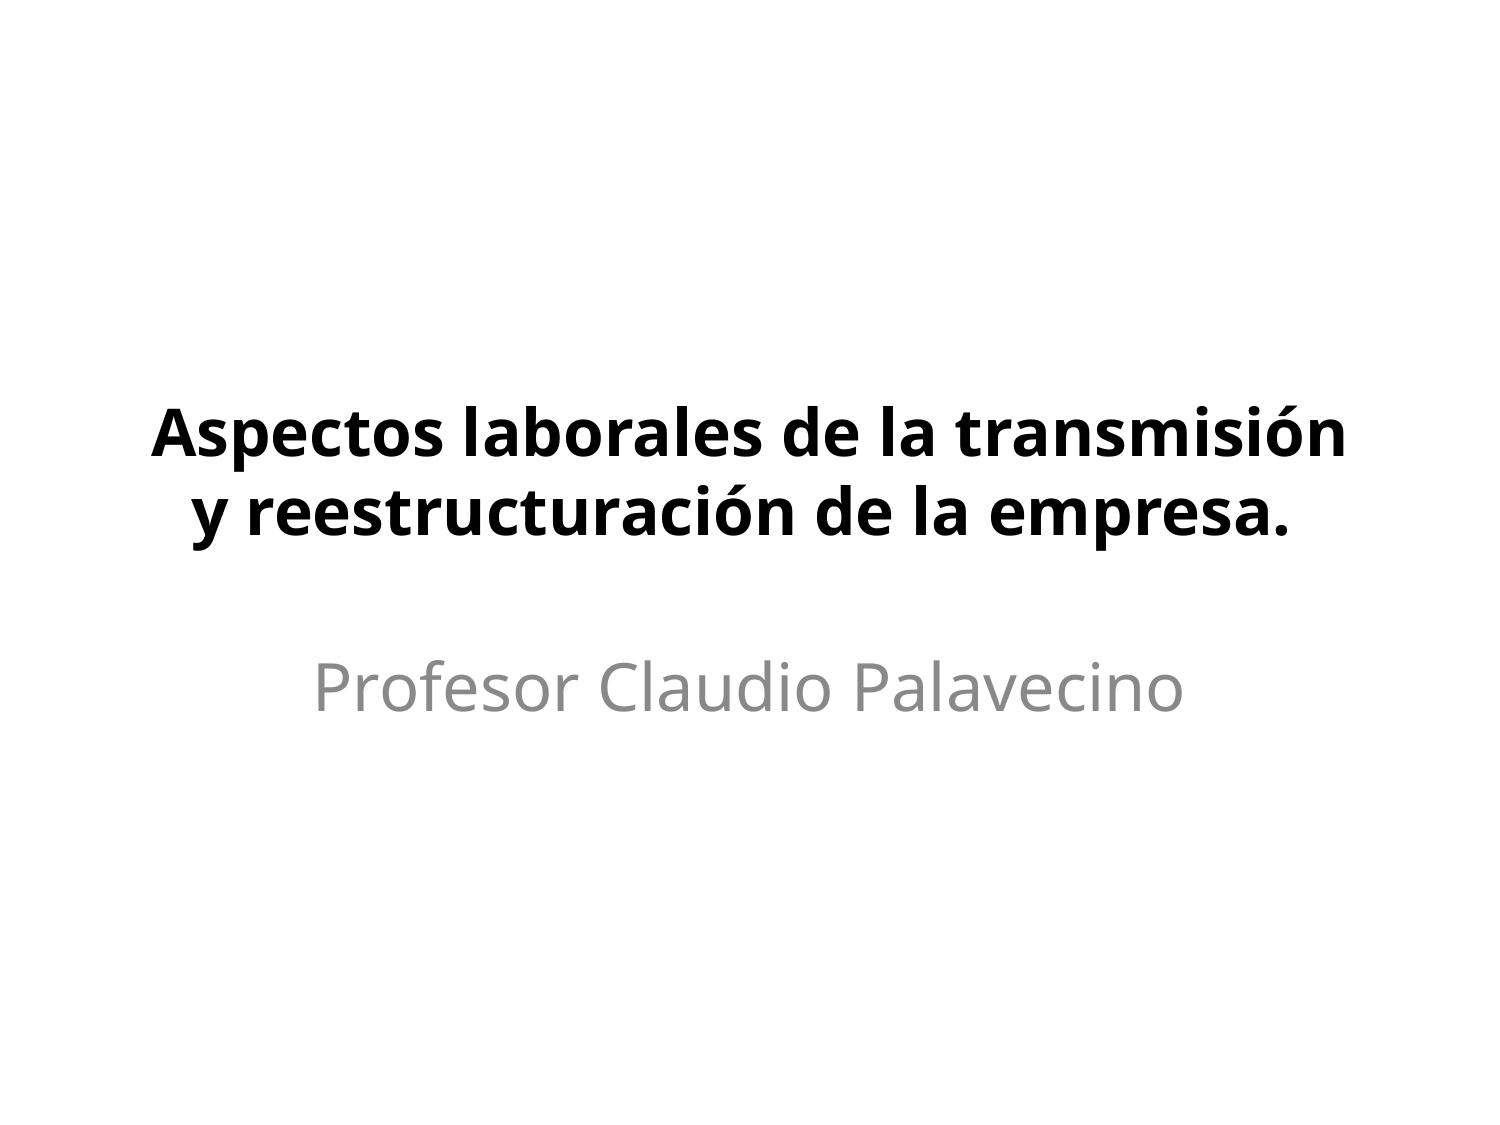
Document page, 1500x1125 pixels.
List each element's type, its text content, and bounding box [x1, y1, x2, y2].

subtitle Profesor Claudio Palavecino [224, 637, 1276, 926]
title Aspectos laborales de la transmisión y reestructuración de la empresa. [112, 349, 1388, 591]
